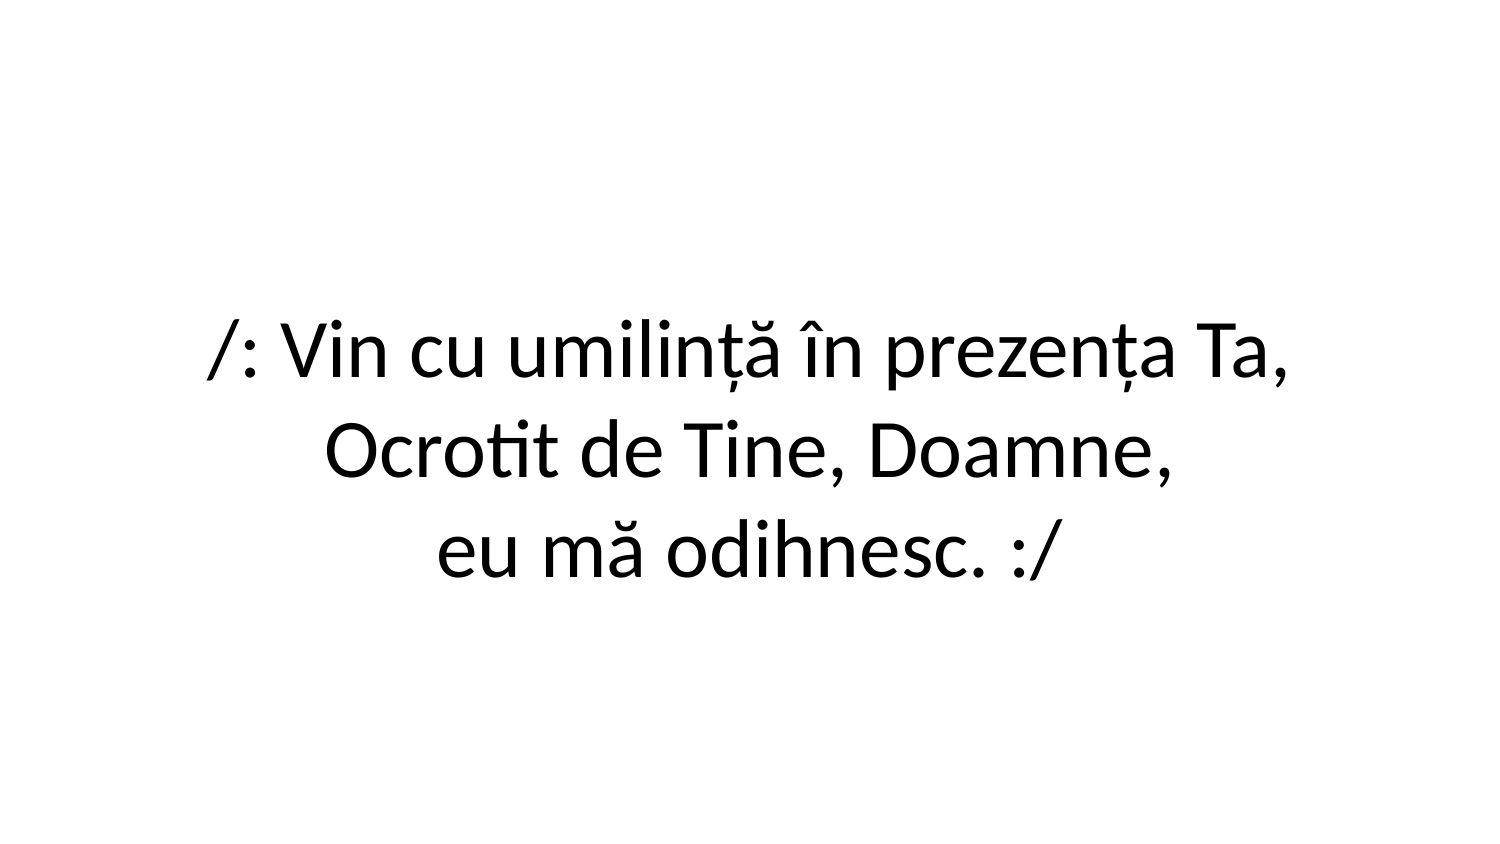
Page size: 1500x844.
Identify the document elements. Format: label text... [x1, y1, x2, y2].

text_box /: Vin cu umilință în prezența Ta, Ocrotit de Tine, Doamne, eu mă odihnesc. :/ [192, 242, 1308, 602]
